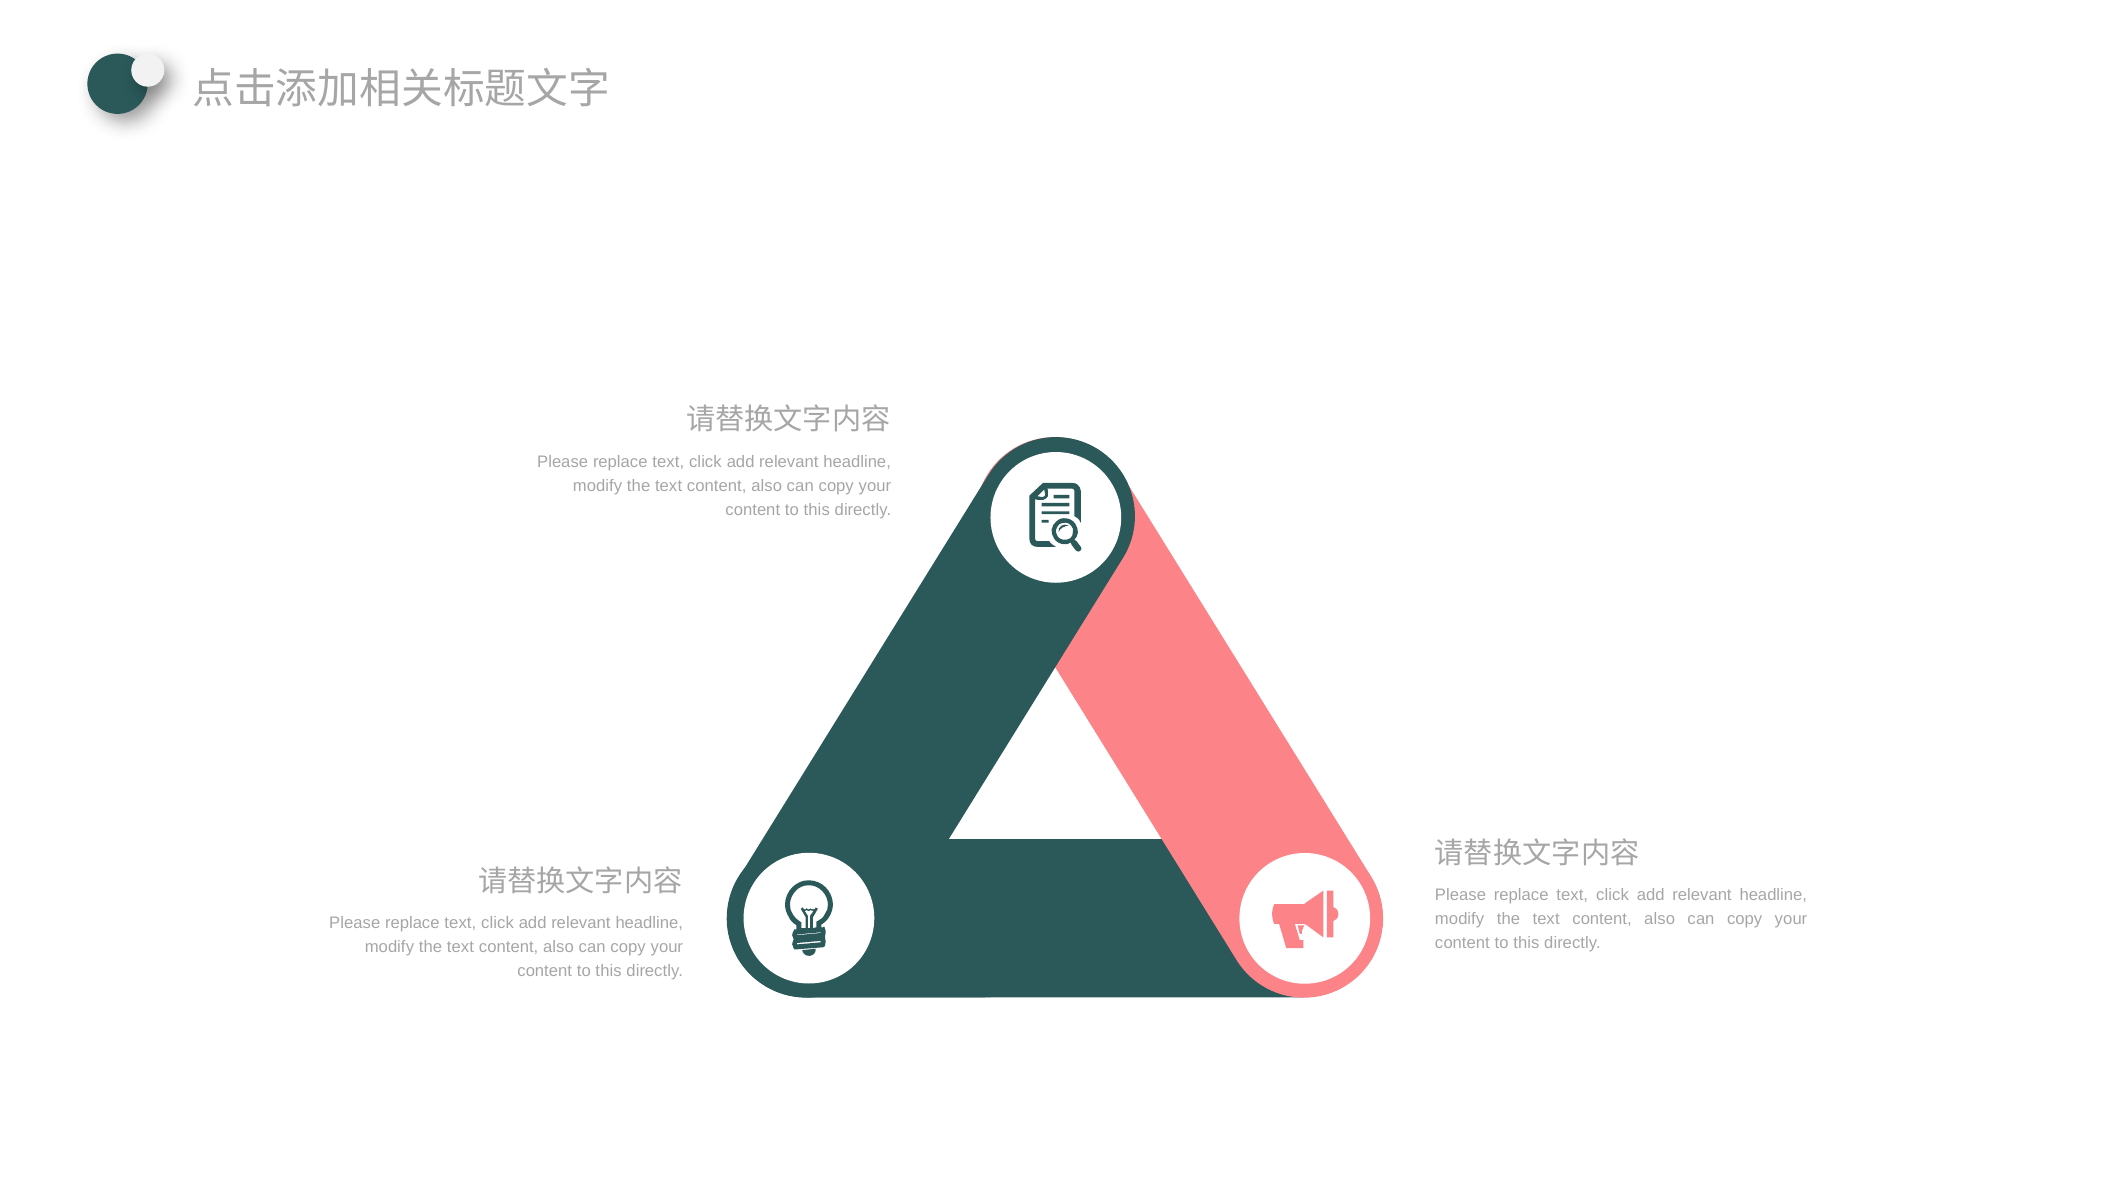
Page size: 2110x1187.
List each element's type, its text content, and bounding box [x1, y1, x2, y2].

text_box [1420, 819, 1823, 959]
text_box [518, 386, 907, 525]
text_box [130, 52, 166, 88]
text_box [310, 847, 699, 986]
text_box [86, 52, 142, 115]
text_box 点击添加相关标题文字 [176, 53, 680, 114]
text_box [726, 401, 1383, 1034]
